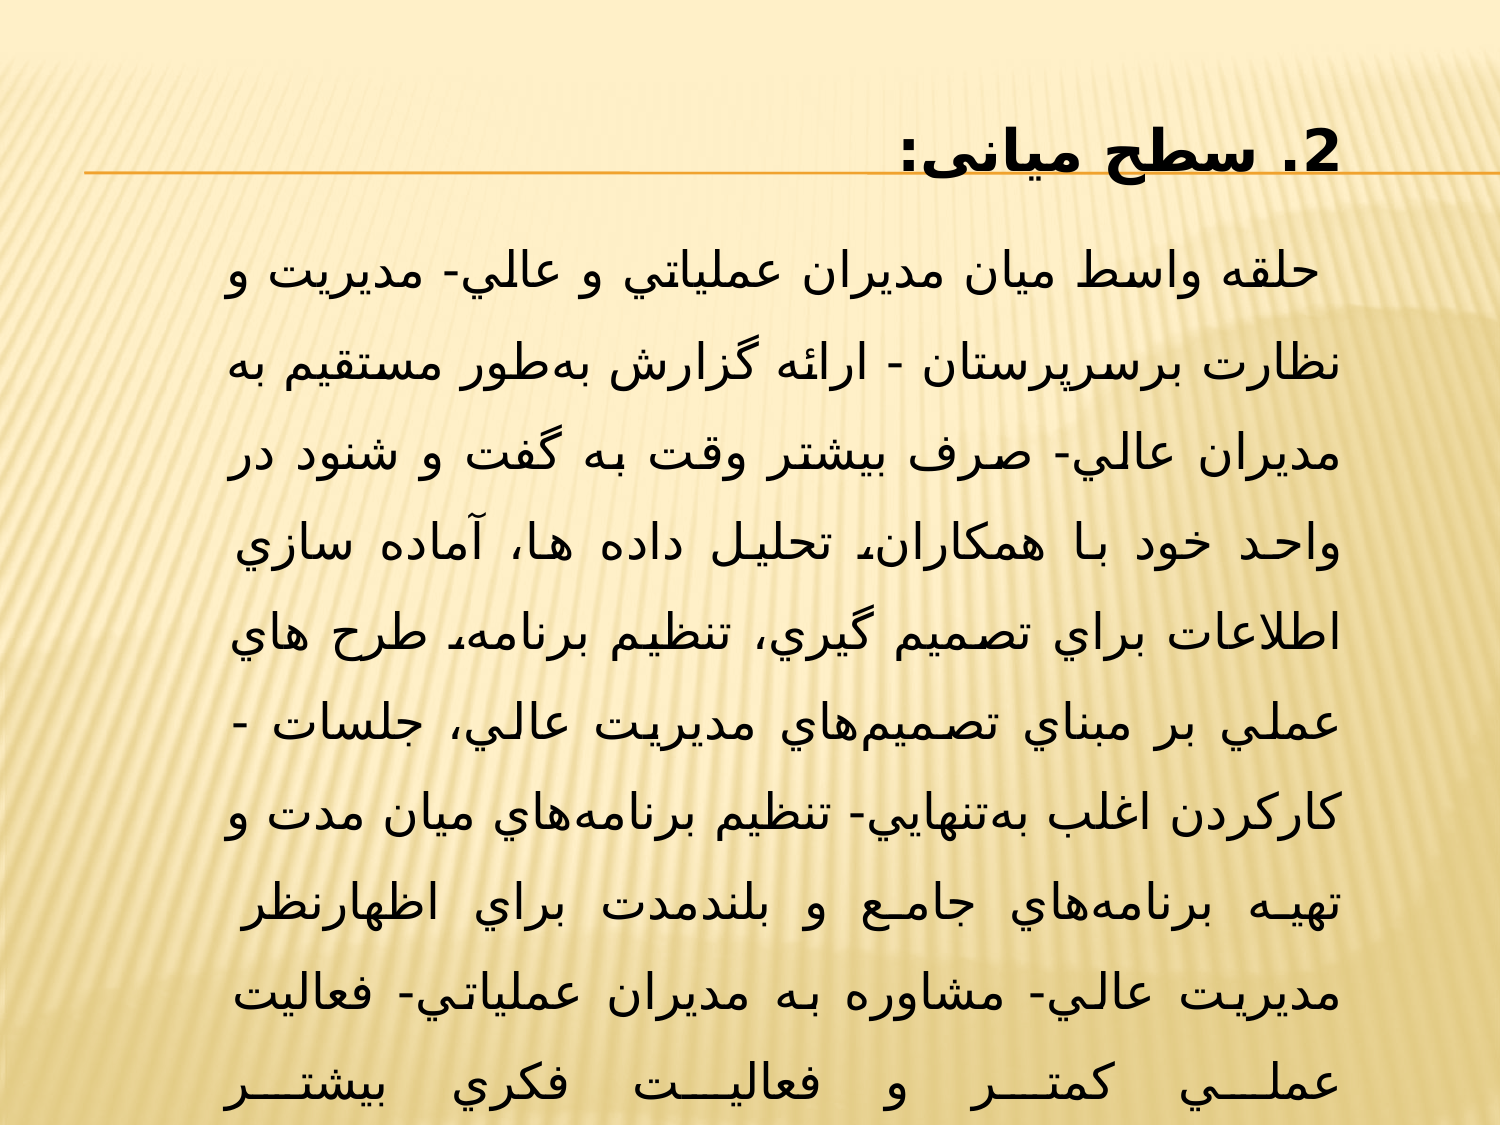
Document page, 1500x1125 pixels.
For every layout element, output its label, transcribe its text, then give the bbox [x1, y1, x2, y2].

list 2. سطح میانی: حلقه واسط ميان مديران عملياتي و عالي- مديريت و نظارت برسرپرستان - ارائه گزارش به‌طور مستقيم به مديران عالي- صرف بيشتر وقت به گفت و شنود در واحد خود با همكاران، تحليل داده ها، آماده سازي اطلاعات براي تصميم گيري، تنظيم برنامه، طرح هاي عملي بر مبناي تصميم‌هاي مديريت عالي، جلسات - كاركردن اغلب به‌تنهايي- تنظيم برنامه‌هاي ميان مدت و تهيه برنامه‌هاي جامع و بلندمدت براي اظهارنظر مديريت عالي- مشاوره به مديران عملياتي- فعاليت عملي كمتر و فعاليت فكري بيشتر - به تدريح در حال ادغام يا حذف با استفاده از IT [210, 70, 1369, 950]
